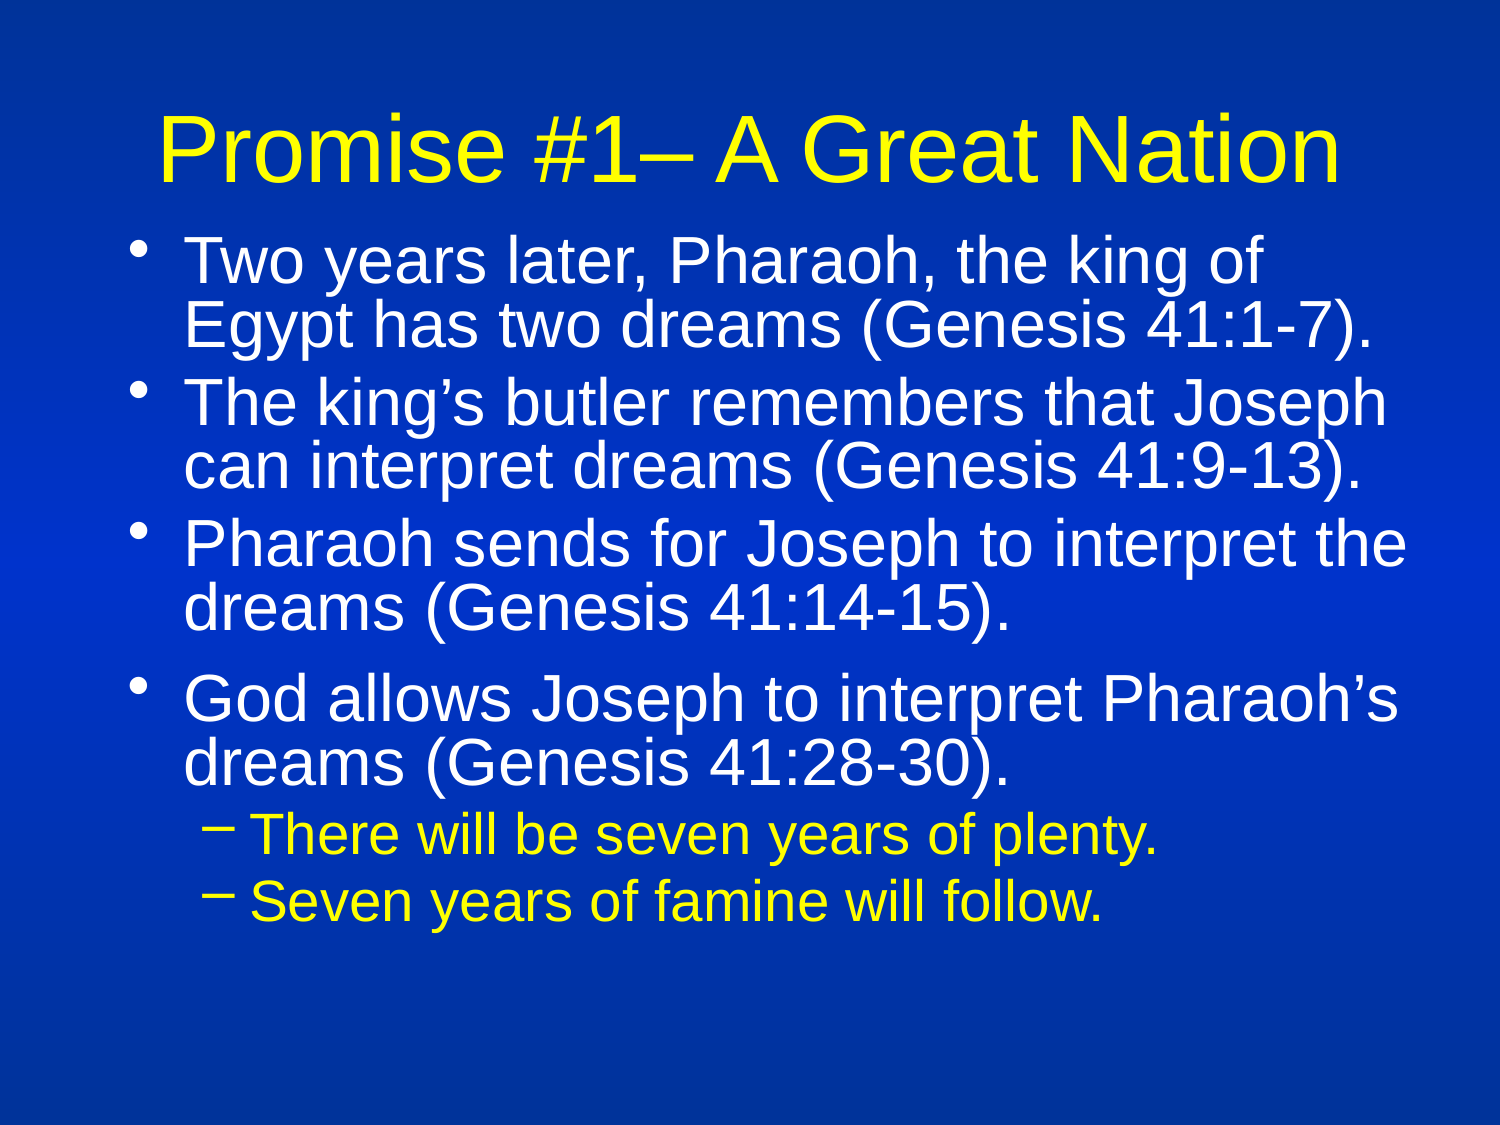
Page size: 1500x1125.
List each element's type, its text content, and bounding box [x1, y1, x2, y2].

list Two years later, Pharaoh, the king of Egypt has two dreams (Genesis 41:1-7). The king’s butler remembers that Joseph can interpret dreams (Genesis 41:9-13). Pharaoh sends for Joseph to interpret the dreams (Genesis 41:14-15). [112, 224, 1450, 650]
title Promise #1– A Great Nation [37, 50, 1463, 238]
text_box God allows Joseph to interpret Pharaoh’s dreams (Genesis 41:28-30). There will be seven years of plenty. Seven years of famine will follow. [112, 662, 1450, 963]
